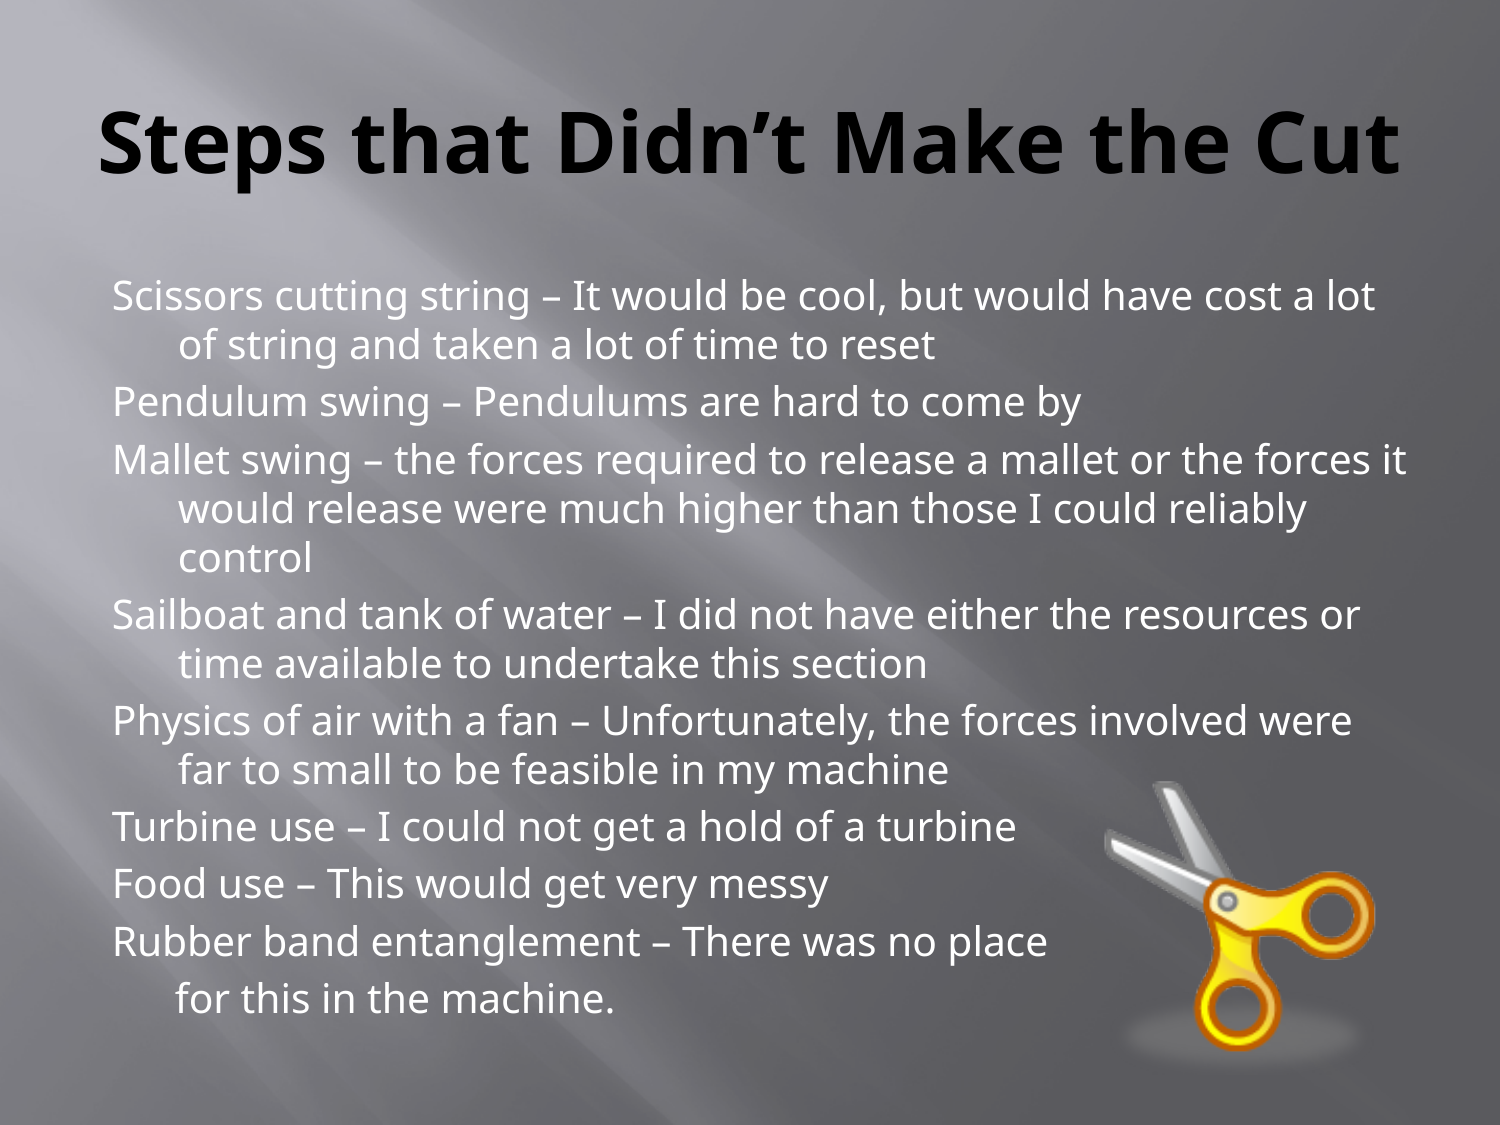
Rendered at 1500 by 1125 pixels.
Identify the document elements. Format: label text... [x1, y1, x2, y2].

picture [1091, 774, 1392, 1075]
list Scissors cutting string – It would be cool, but would have cost a lot of string and taken a lot of time to reset Pendulum swing – Pendulums are hard to come by Mallet swing – the forces required to release a mallet or the forces it would release were much higher than those I could reliably control Sailboat and tank of water – I did not have either the resources or time available to undertake this section Physics of air with a fan – Unfortunately, the forces involved were far to small to be feasible in my machine Turbine use – I could not get a hold of a turbine Food use – This would get very messy Rubber band entanglement – There was no place for this in the machine. [75, 262, 1425, 1035]
title Steps that Didn’t Make the Cut [75, 45, 1425, 233]
